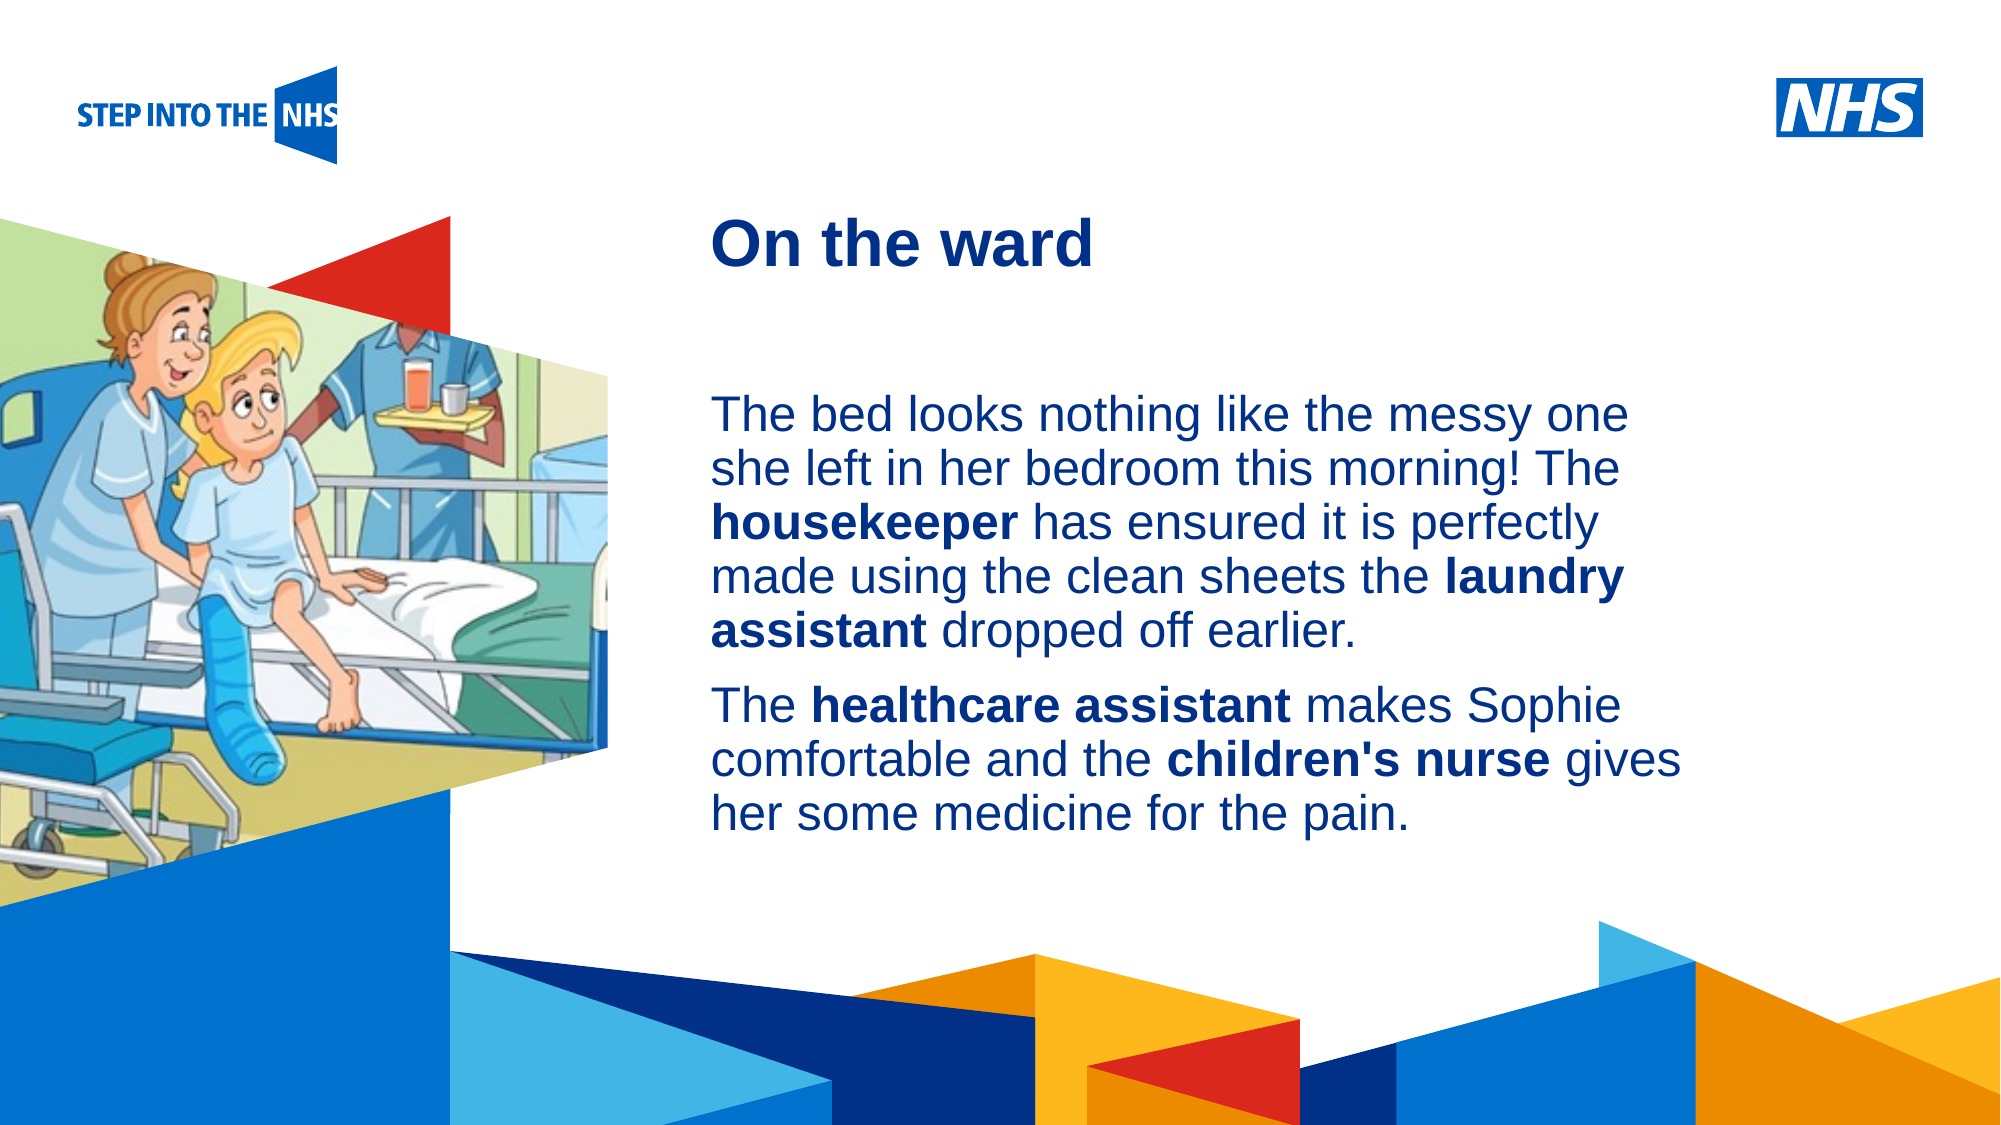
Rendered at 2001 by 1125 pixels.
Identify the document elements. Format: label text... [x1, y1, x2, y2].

picture [0, 218, 608, 907]
picture [45, 747, 64, 751]
list The bed looks nothing like the messy one she left in her bedroom this morning! The housekeeper has ensured it is perfectly made using the clean sheets the laundry assistant dropped off earlier. The healthcare assistant makes Sophie comfortable and the children's nurse gives her some medicine for the pain. [710, 388, 1767, 958]
picture [13, 744, 37, 748]
title On the ward [710, 208, 1672, 296]
picture [0, 743, 8, 748]
